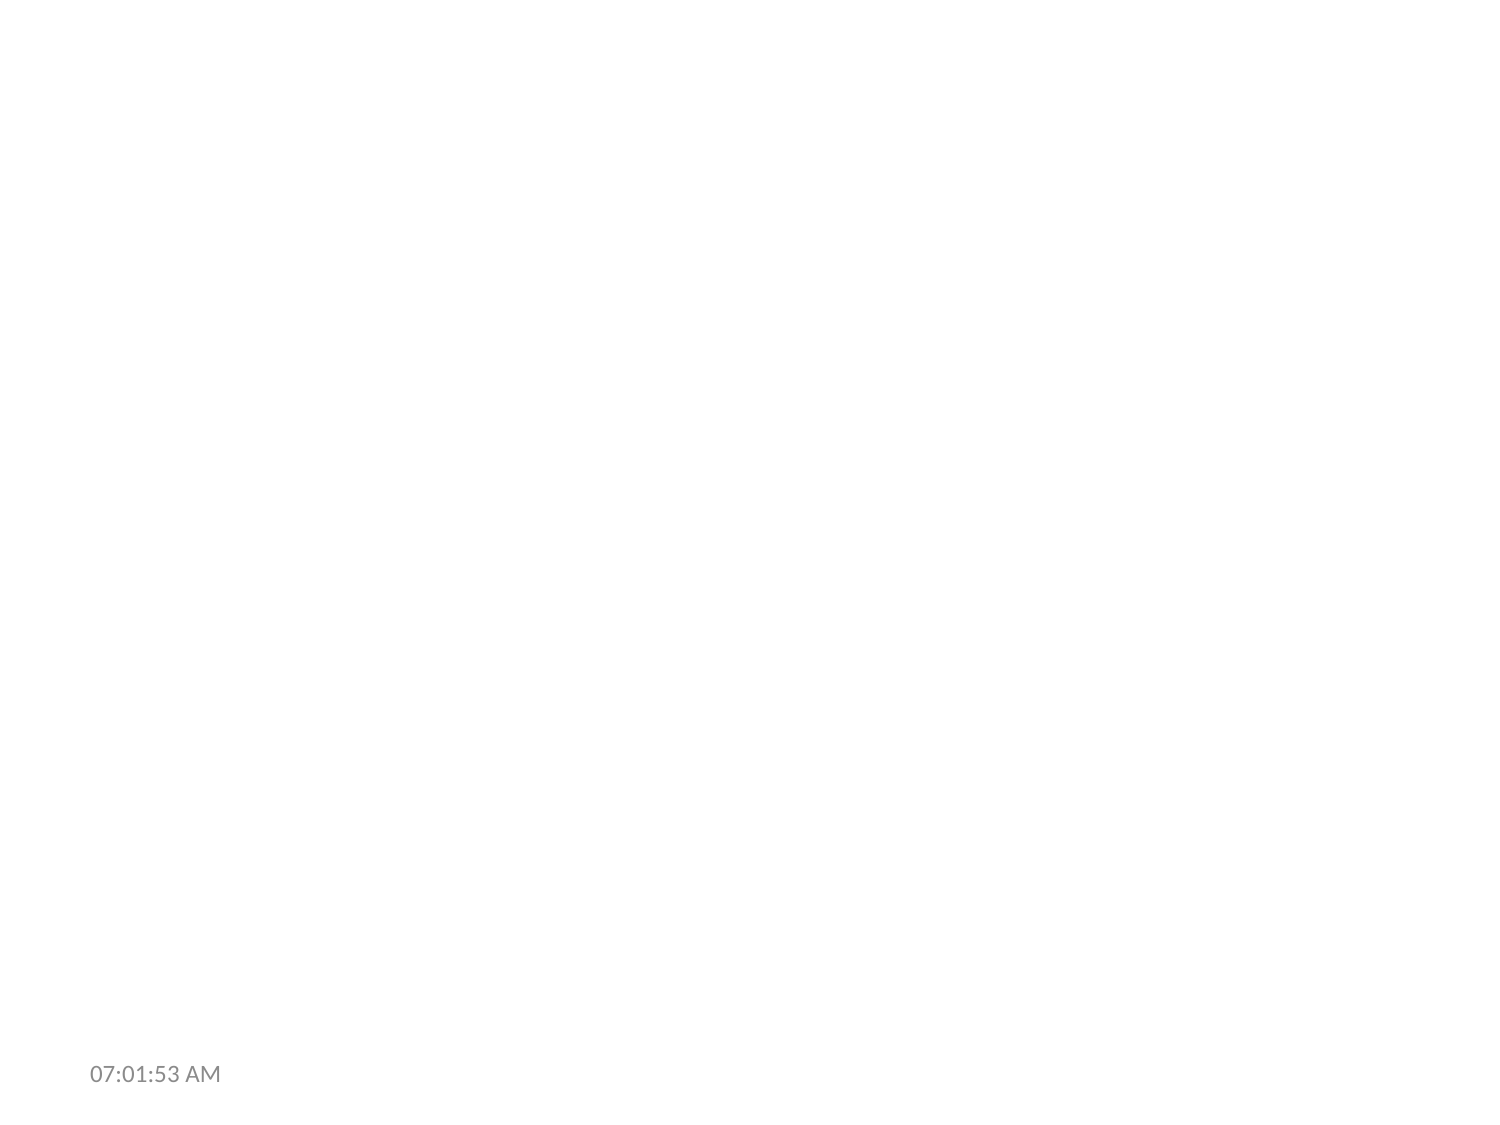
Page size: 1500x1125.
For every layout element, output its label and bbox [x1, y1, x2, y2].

slide_number [75, 1042, 425, 1103]
